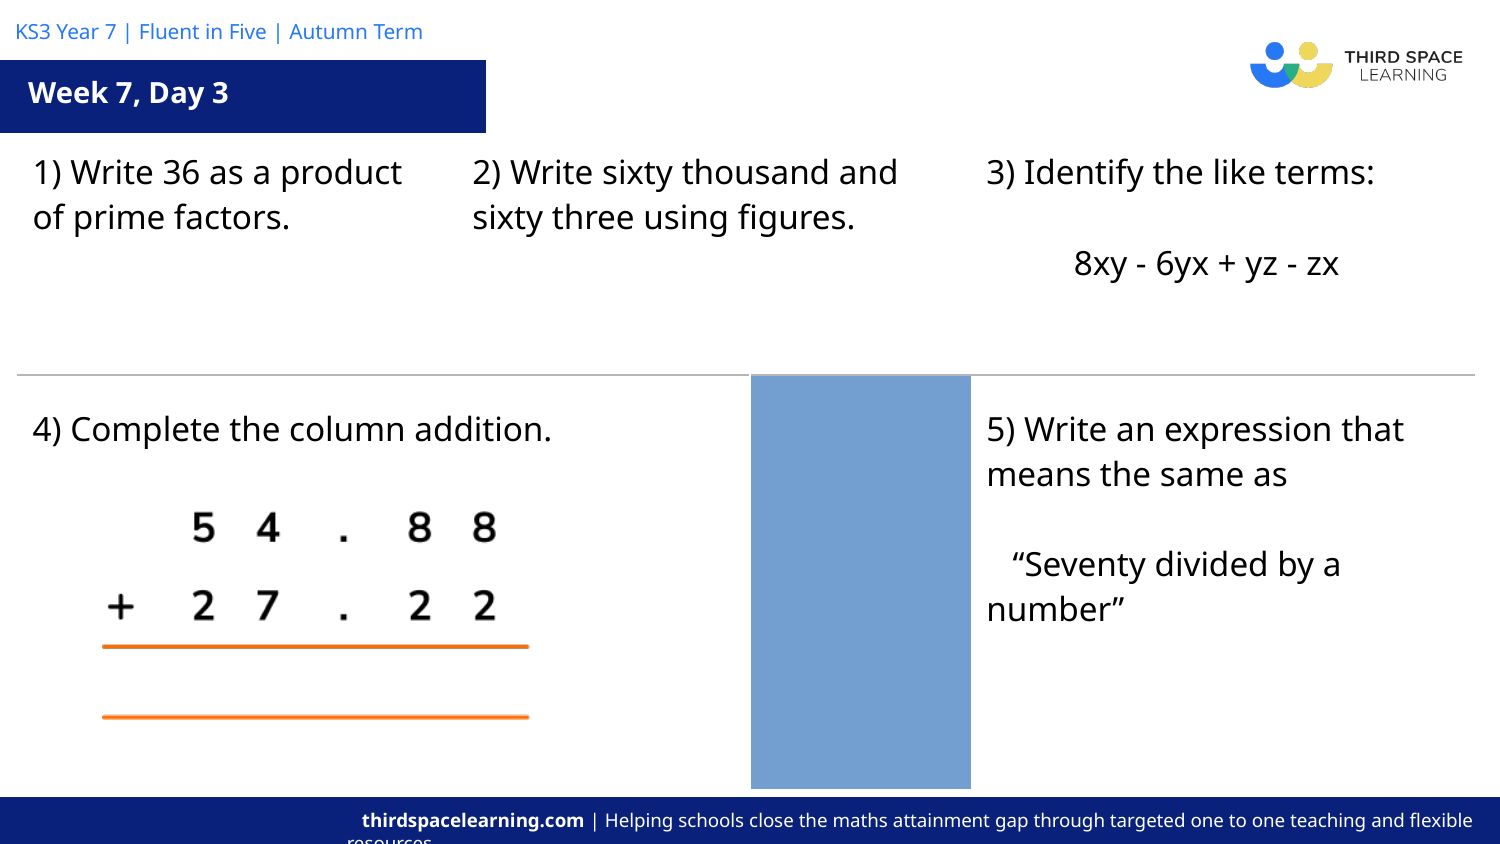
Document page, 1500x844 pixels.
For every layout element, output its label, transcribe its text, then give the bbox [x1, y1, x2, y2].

table_cell 5) Write an expression that means the same as “Seventy divided by a number” [972, 376, 1474, 788]
table_header 3) Identify the like terms: 8xy - 6yx + yz - zx [972, 142, 1474, 374]
picture [1250, 33, 1465, 99]
text_box Week 7, Day 3 [13, 59, 383, 125]
table_header 1) Write 36 as a product of prime factors. [19, 142, 456, 374]
picture [101, 500, 530, 720]
table_cell 4) Complete the column addition. [19, 376, 749, 788]
table_header 2) Write sixty thousand and sixty three using figures. [458, 142, 971, 374]
